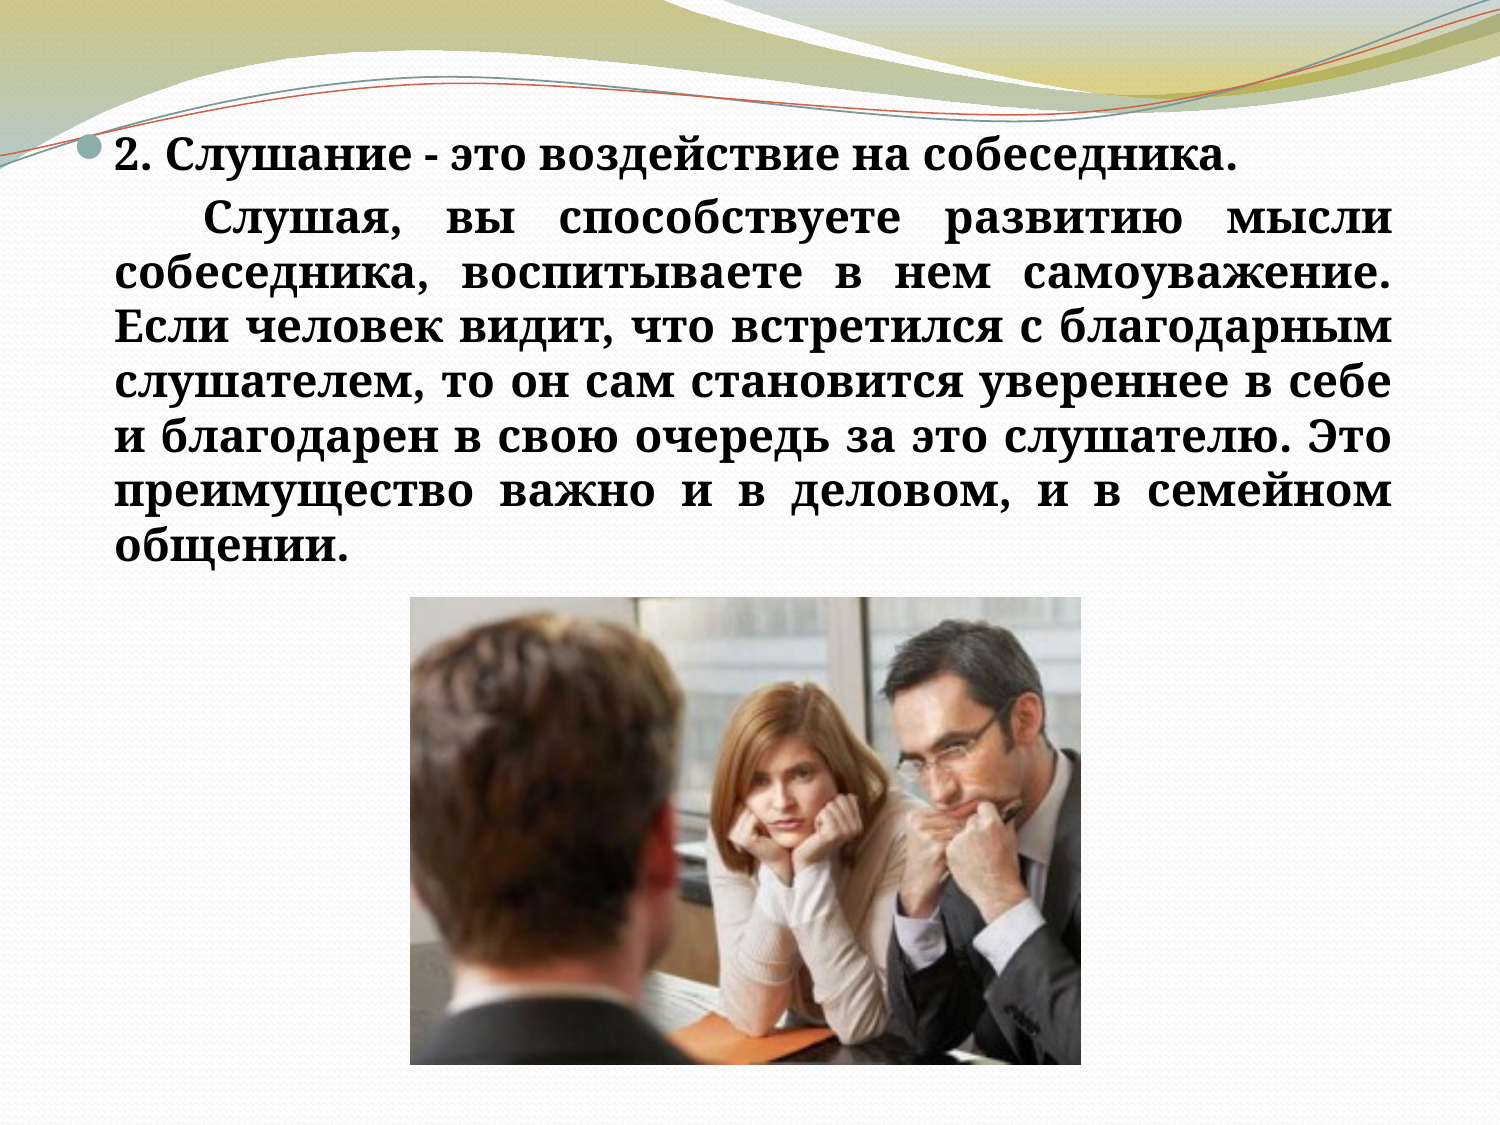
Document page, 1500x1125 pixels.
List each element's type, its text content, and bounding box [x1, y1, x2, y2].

picture [409, 597, 1081, 1066]
list 2. Слушание - это воздействие на собеседника. Слушая, вы способствуете развитию мысли собеседника, воспитываете в нем самоуважение. Если человек видит, что встретился с благодарным слушателем, то он сам становится увереннее в себе и благодарен в свою очередь за это слушателю. Это преимущество важно и в деловом, и в семейном общении. [58, 117, 1409, 586]
